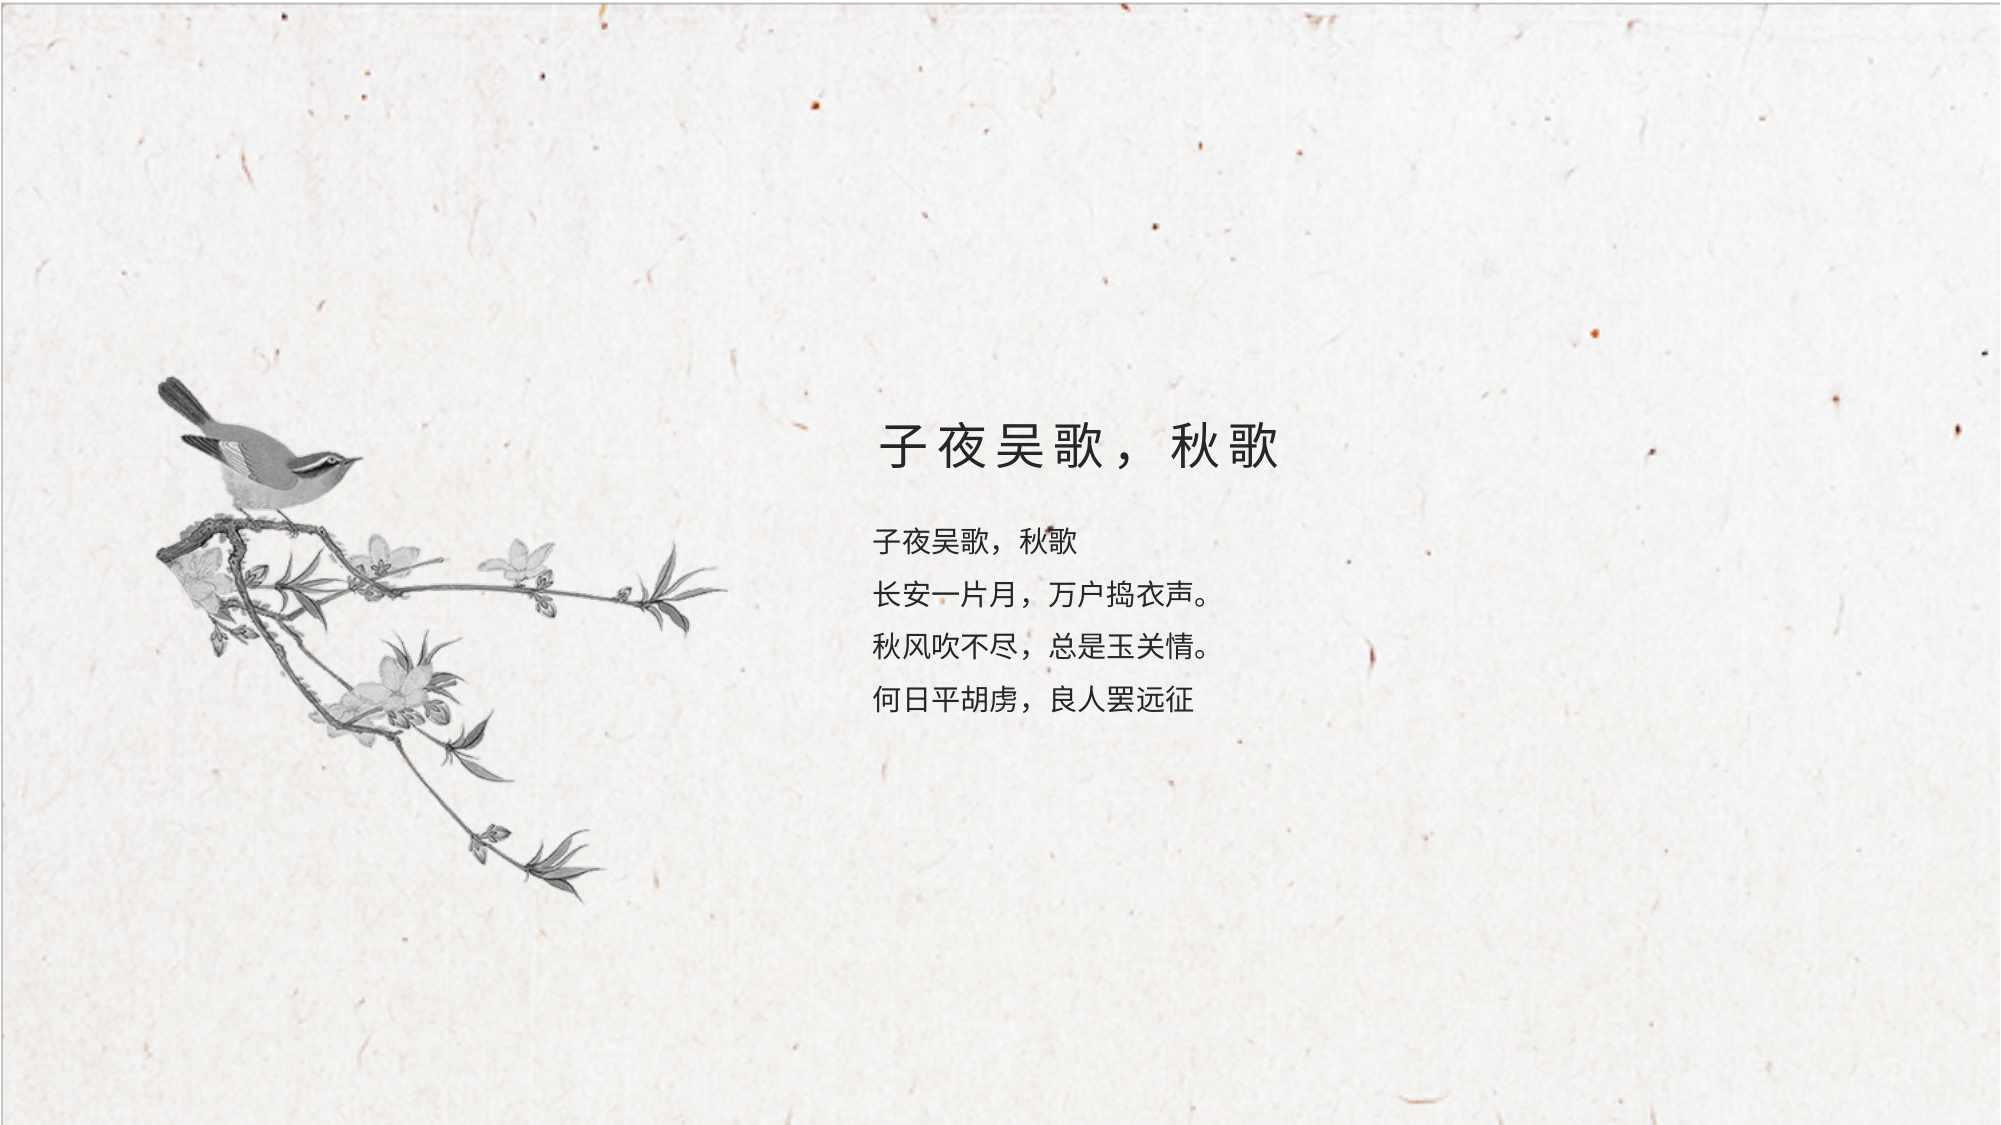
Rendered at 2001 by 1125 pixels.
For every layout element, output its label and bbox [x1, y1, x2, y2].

text_box [857, 407, 1833, 718]
picture [0, 0, 2000, 1125]
